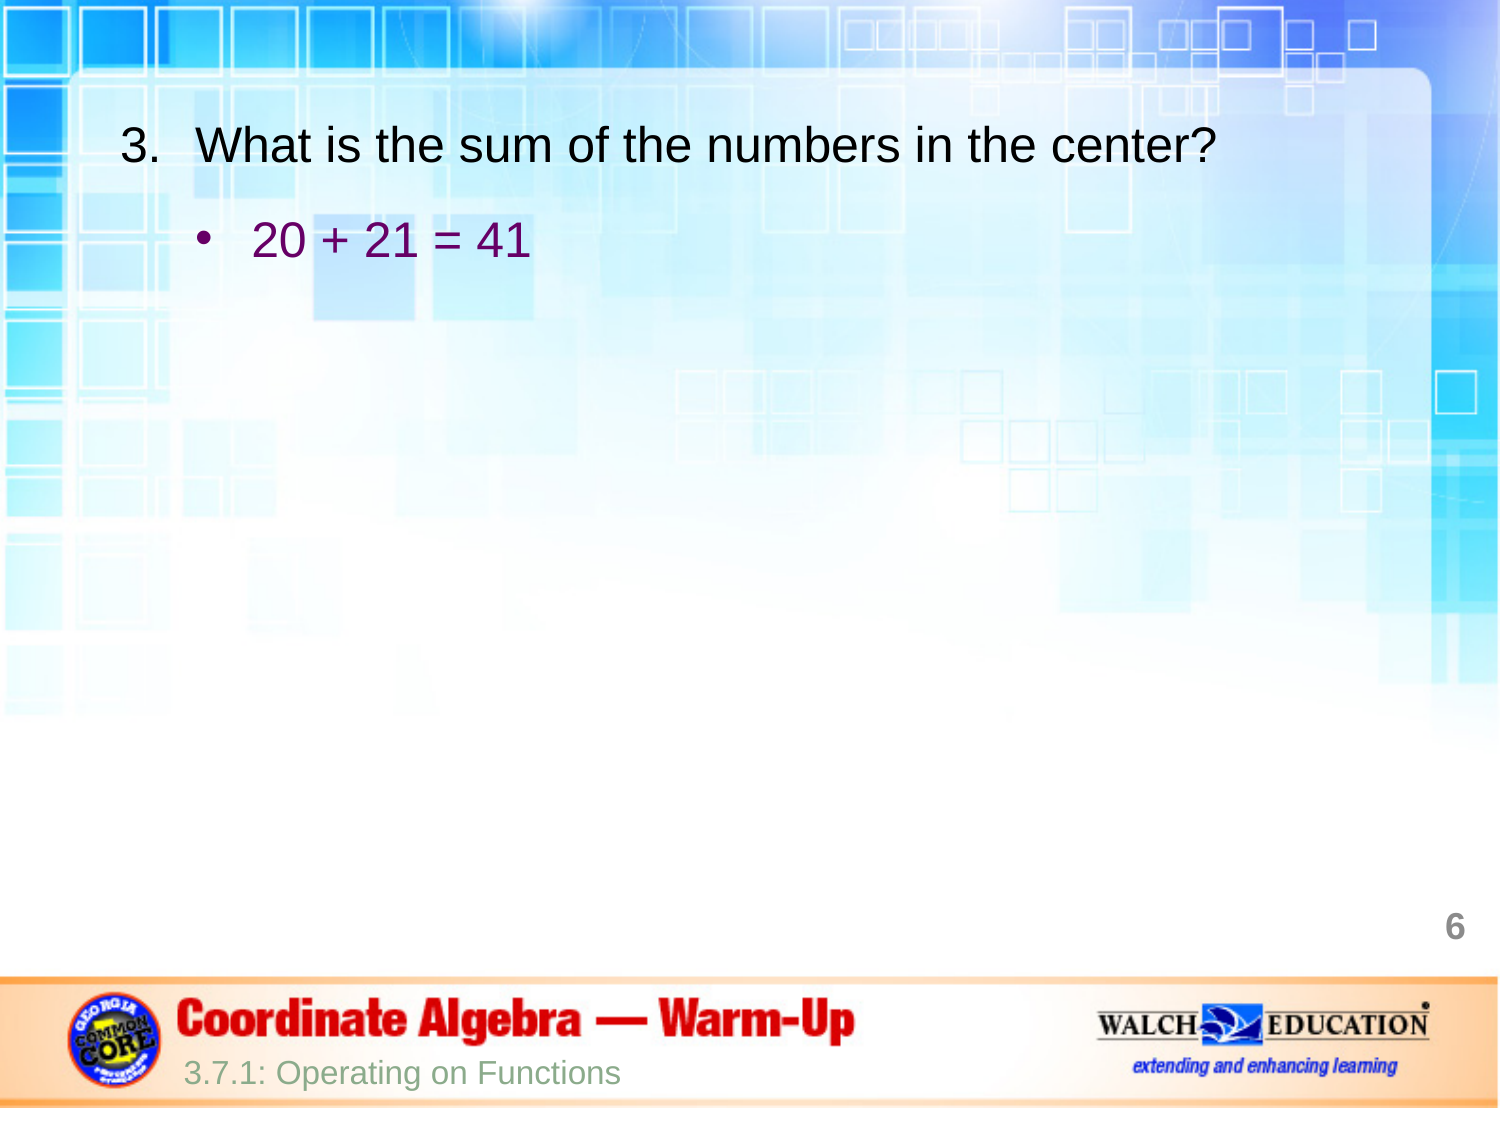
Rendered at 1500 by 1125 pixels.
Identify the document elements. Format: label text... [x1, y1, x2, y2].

picture [0, 0, 1500, 1108]
footer 3.7.1: Operating on Functions [168, 1048, 1067, 1094]
subtitle What is the sum of the numbers in the center? 20 + 21 = 41 [105, 105, 1394, 925]
slide_number 6 [1361, 901, 1481, 949]
